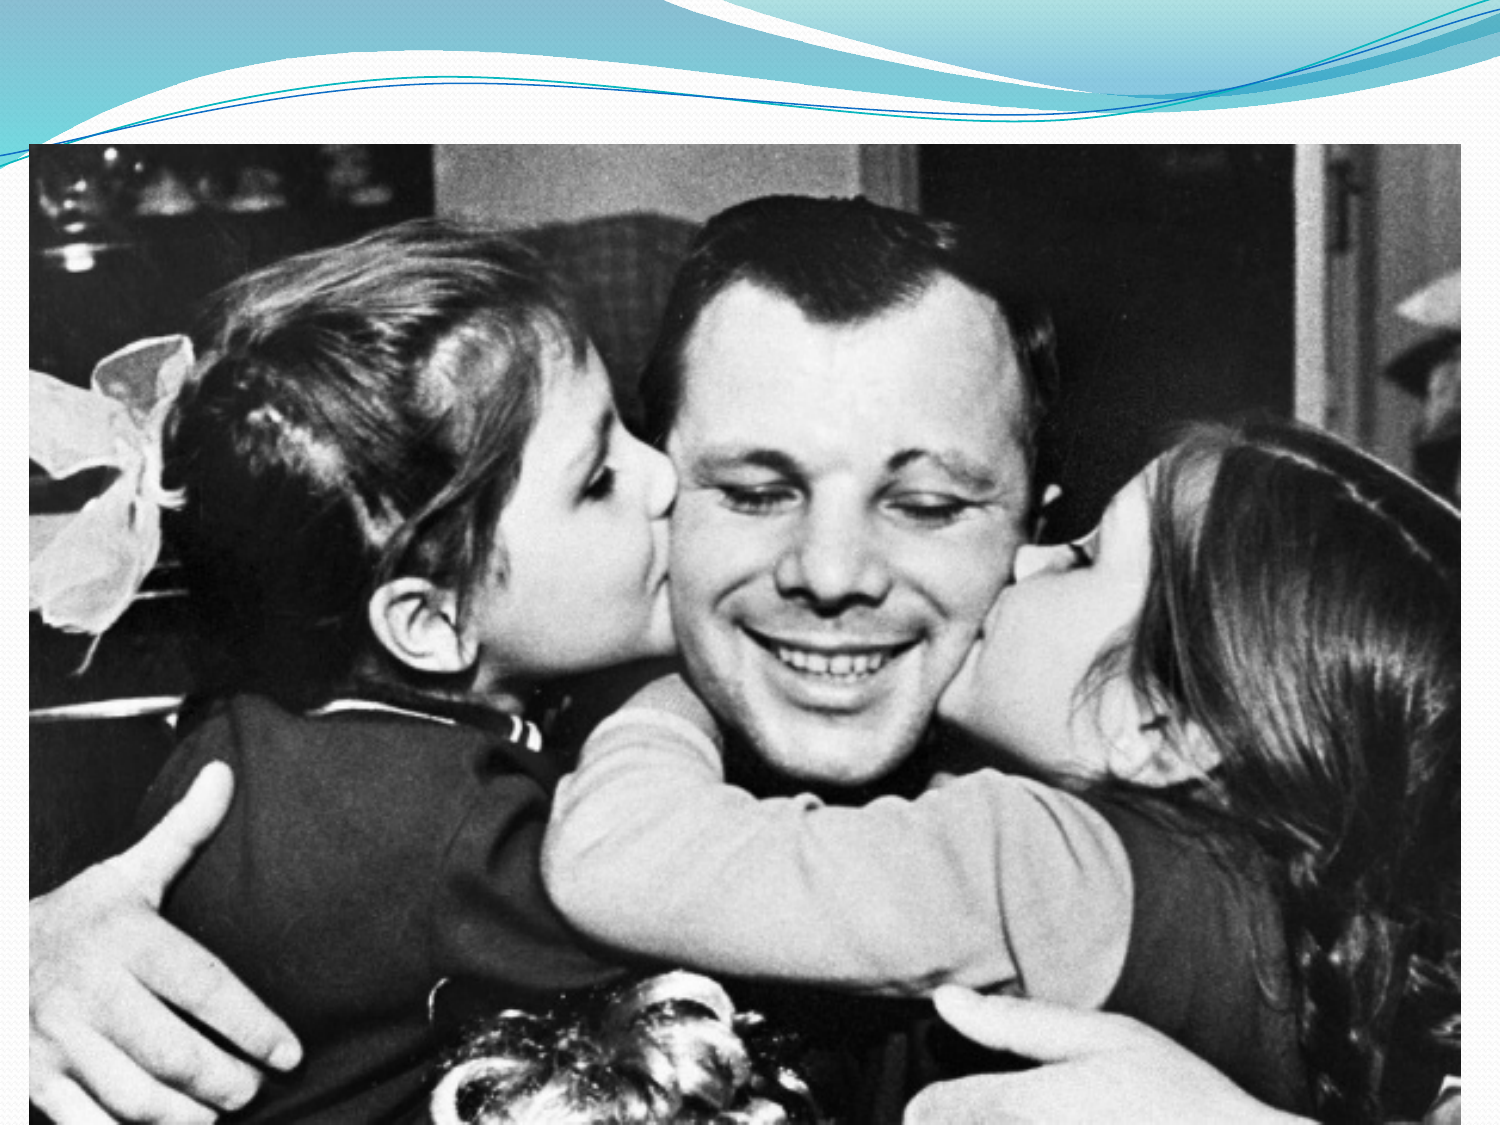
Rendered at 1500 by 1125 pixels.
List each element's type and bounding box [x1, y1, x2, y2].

picture [29, 144, 1462, 1125]
